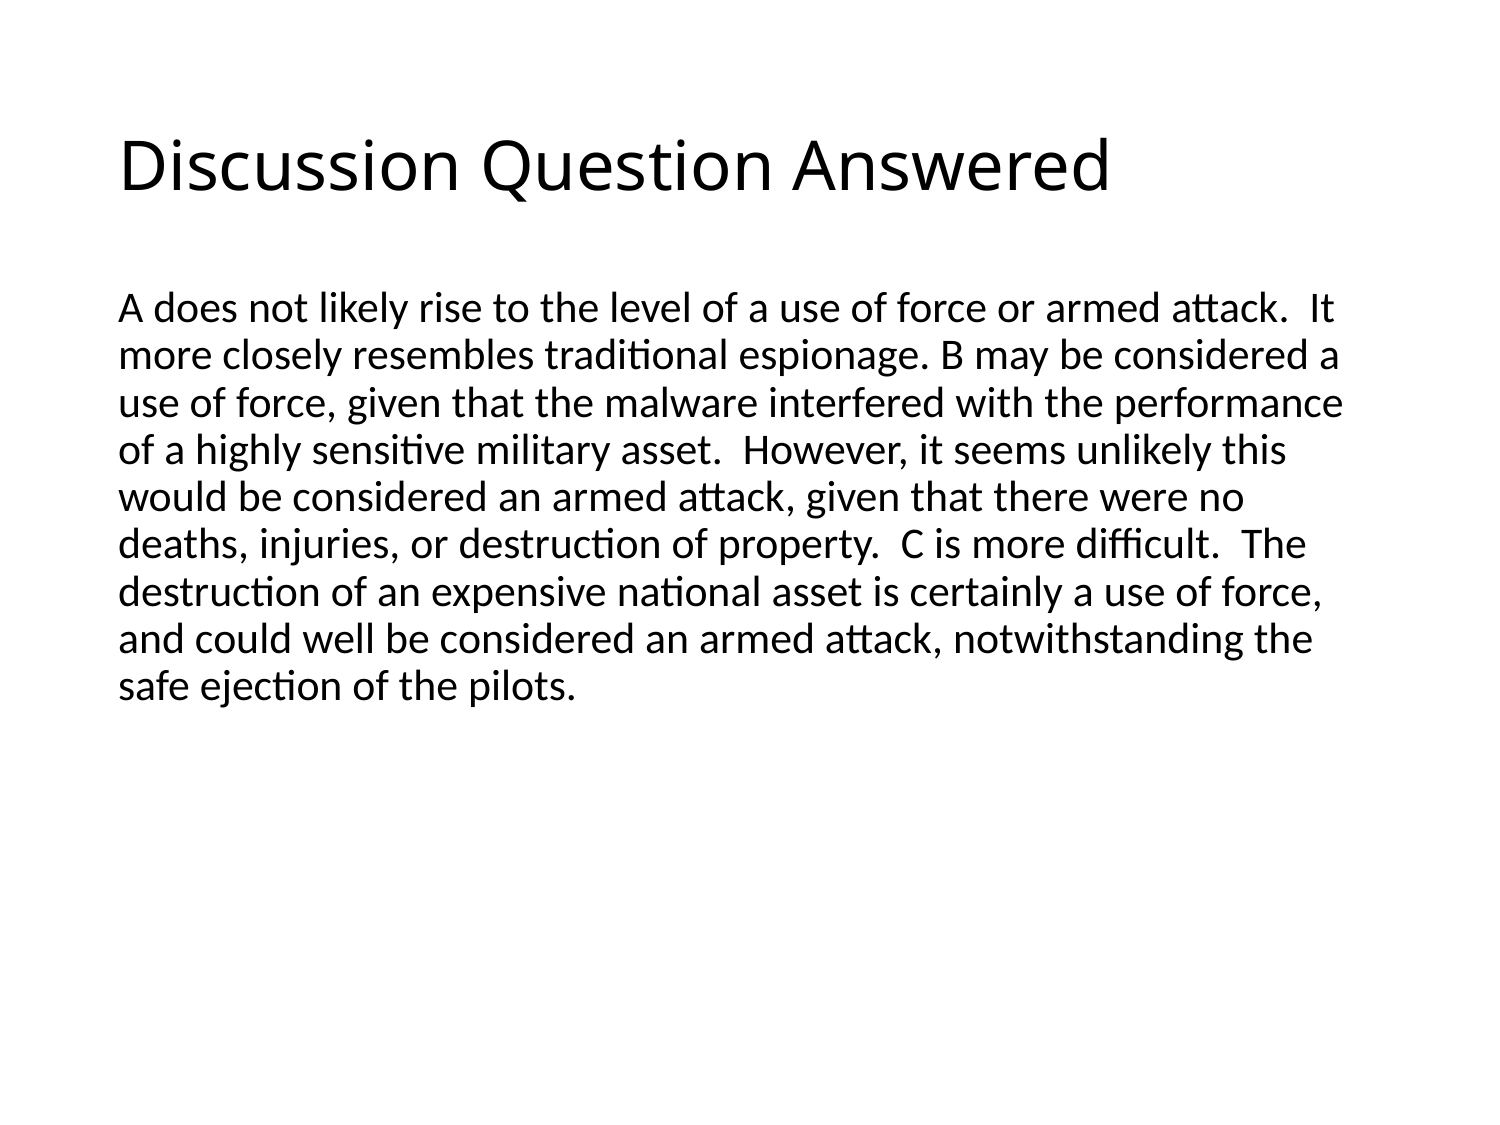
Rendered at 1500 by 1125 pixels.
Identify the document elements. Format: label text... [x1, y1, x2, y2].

title Discussion Question Answered [102, 59, 1398, 277]
list A does not likely rise to the level of a use of force or armed attack. It more closely resembles traditional espionage. B may be considered a use of force, given that the malware interfered with the performance of a highly sensitive military asset. However, it seems unlikely this would be considered an armed attack, given that there were no deaths, injuries, or destruction of property. C is more difficult. The destruction of an expensive national asset is certainly a use of force, and could well be considered an armed attack, notwithstanding the safe ejection of the pilots. [102, 277, 1398, 992]
